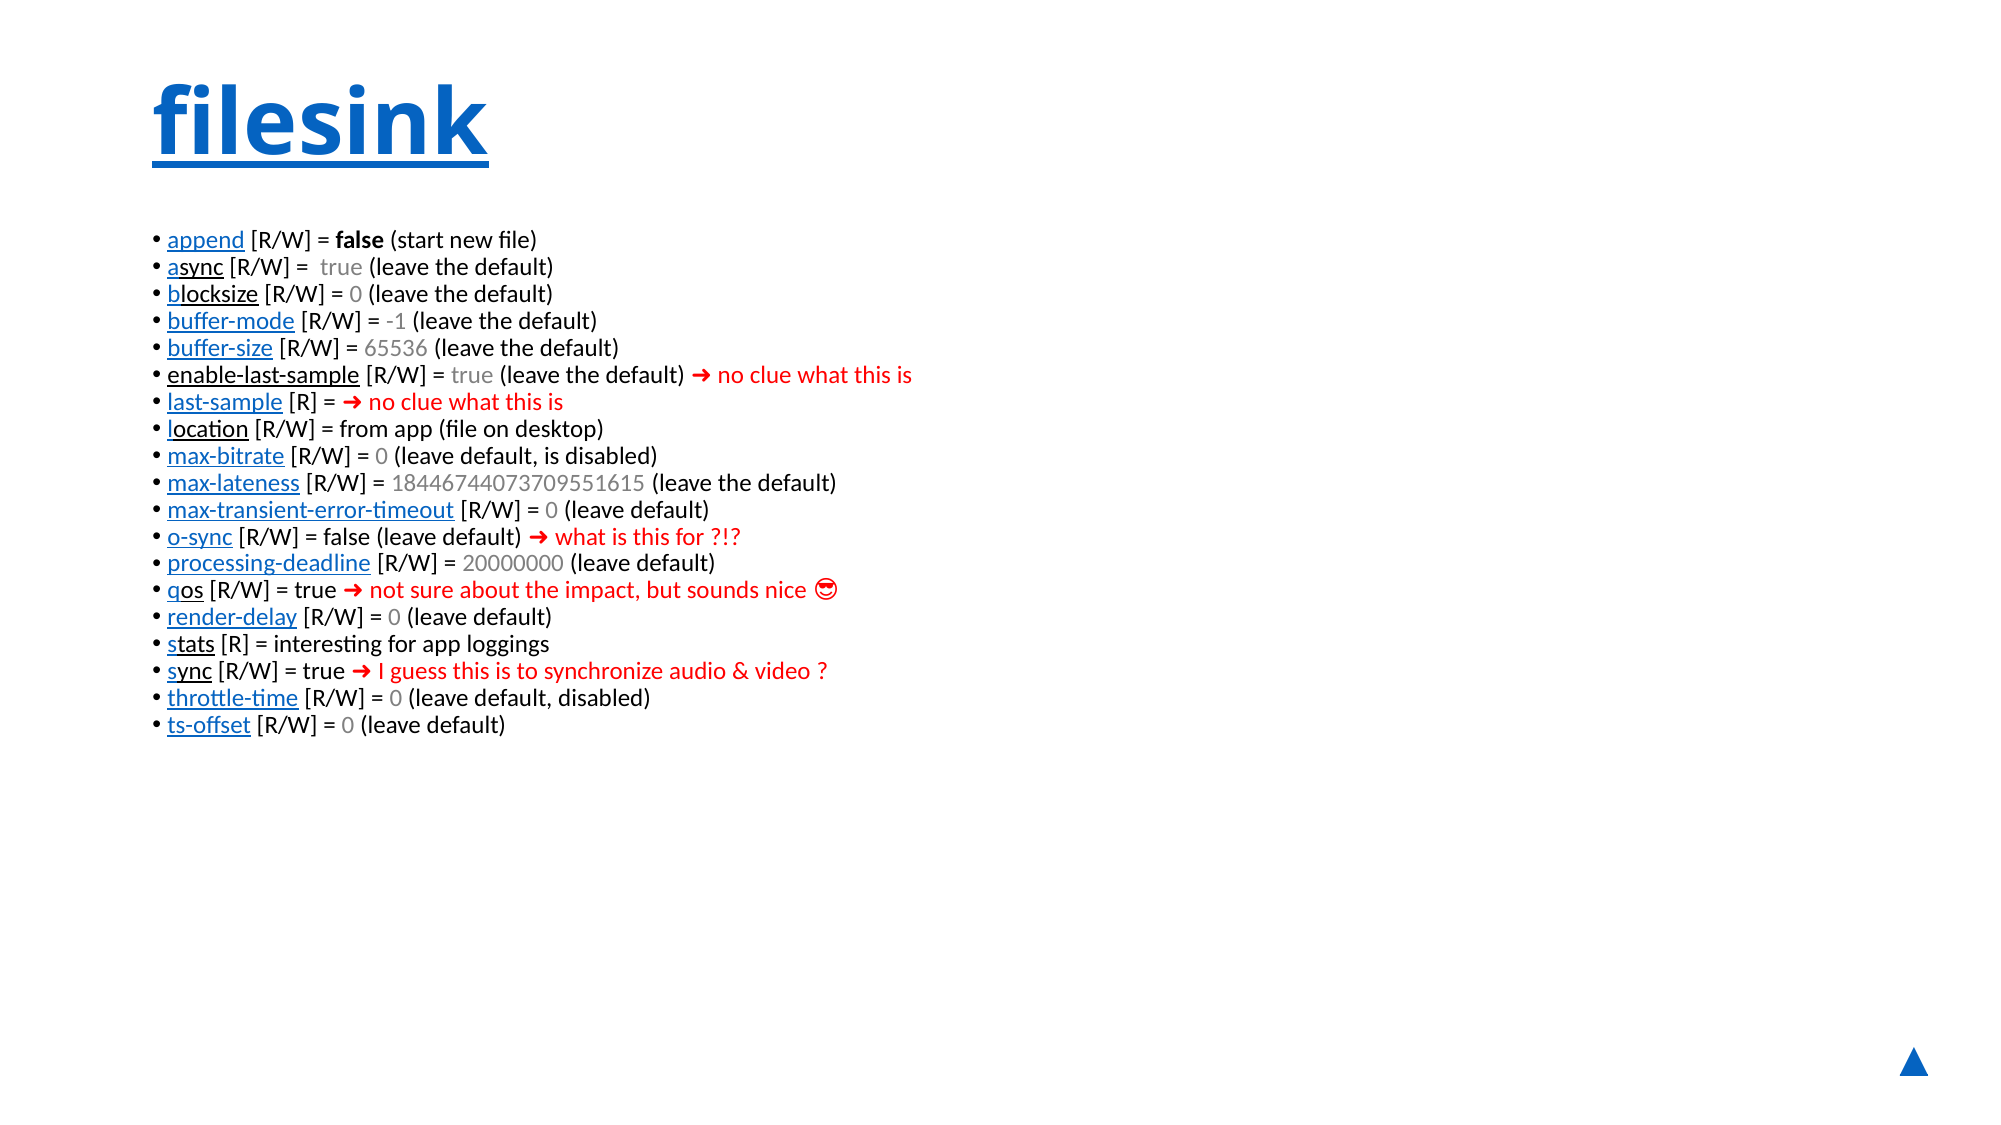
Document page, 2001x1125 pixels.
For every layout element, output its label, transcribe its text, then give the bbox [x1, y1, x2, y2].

title filesink [137, 59, 1863, 182]
text_box ▲ [1884, 1026, 1946, 1087]
list append [R/W] = false (start new file) async [R/W] = true (leave the default) blocksize [R/W] = 0 (leave the default) buffer-mode [R/W] = -1 (leave the default) buffer-size [R/W] = 65536 (leave the default) enable-last-sample [R/W] = true (leave the default) ➜ no clue what this is last-sample [R] = ➜ no clue what this is location [R/W] = from app (file on desktop) max-bitrate [R/W] = 0 (leave default, is disabled) max-lateness [R/W] = 18446744073709551615 (leave the default) max-transient-error-timeout [R/W] = 0 (leave default) o-sync [R/W] = false (leave default) ➜ what is this for ?!? processing-deadline [R/W] = 20000000 (leave default) qos [R/W] = true ➜ not sure about the impact, but sounds nice 😎 render-delay [R/W] = 0 (leave default) stats [R] = interesting for app loggings sync [R/W] = true ➜ I guess this is to synchronize audio & video ? throttle-time [R/W] = 0 (leave default, disabled) ts-offset [R/W] = 0 (leave default) [137, 219, 969, 934]
